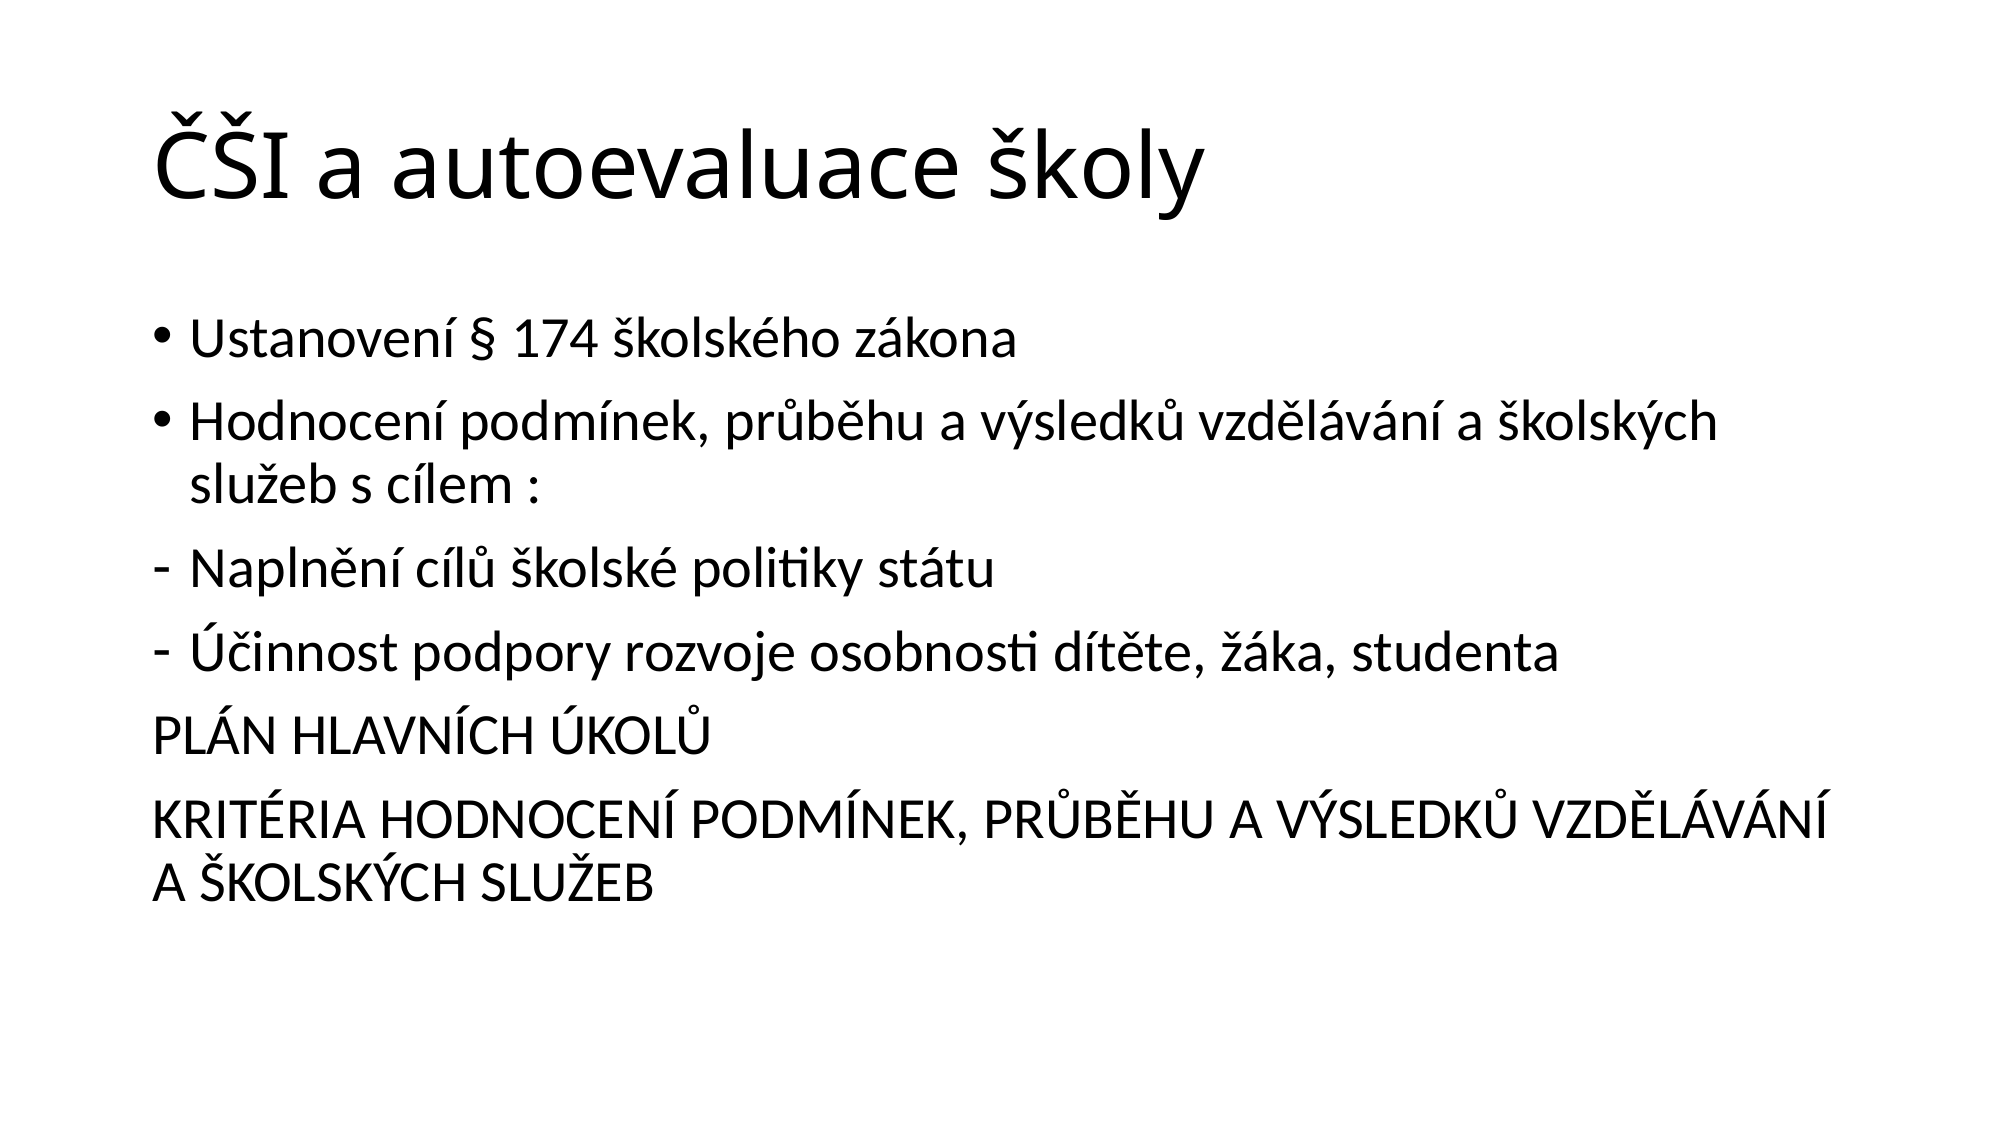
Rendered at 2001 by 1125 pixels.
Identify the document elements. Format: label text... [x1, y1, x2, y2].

list Ustanovení § 174 školského zákona Hodnocení podmínek, průběhu a výsledků vzdělávání a školských služeb s cílem : Naplnění cílů školské politiky státu Účinnost podpory rozvoje osobnosti dítěte, žáka, studenta PLÁN HLAVNÍCH ÚKOLŮ KRITÉRIA HODNOCENÍ PODMÍNEK, PRŮBĚHU A VÝSLEDKŮ VZDĚLÁVÁNÍ A ŠKOLSKÝCH SLUŽEB [137, 299, 1863, 1014]
title ČŠI a autoevaluace školy [137, 59, 1863, 278]
